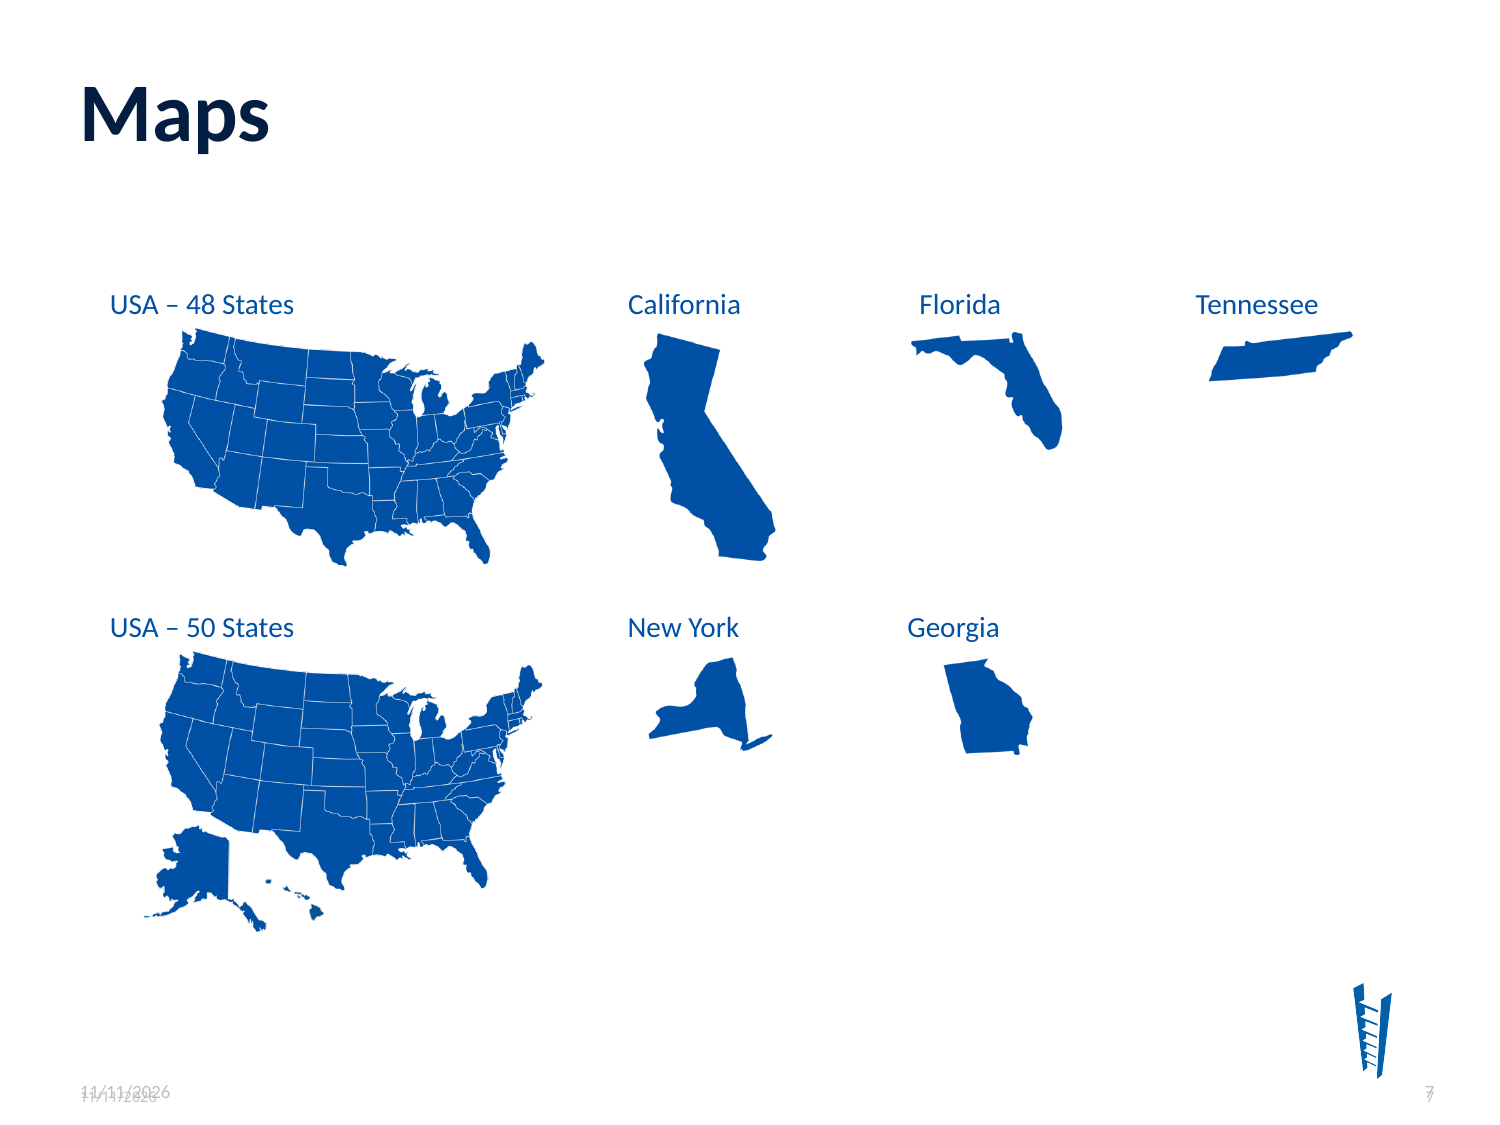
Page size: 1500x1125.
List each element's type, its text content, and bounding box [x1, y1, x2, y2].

title Maps [79, 44, 1391, 171]
text_box Tennessee [1195, 285, 1393, 321]
text_box New York [627, 608, 814, 644]
text_box Florida [919, 285, 1076, 321]
picture [133, 639, 554, 945]
picture [141, 311, 562, 582]
text_box Georgia [907, 608, 1074, 644]
text_box 7 [1216, 1084, 1435, 1111]
picture [632, 318, 782, 576]
picture [901, 318, 1073, 464]
picture [925, 639, 1048, 770]
picture [628, 639, 786, 770]
picture [1192, 312, 1367, 401]
text_box California [628, 285, 815, 321]
text_box USA – 50 States [109, 608, 369, 644]
picture [1353, 983, 1392, 1079]
text_box USA – 48 States [109, 285, 369, 321]
text_box 12/30/24 [79, 1084, 298, 1111]
